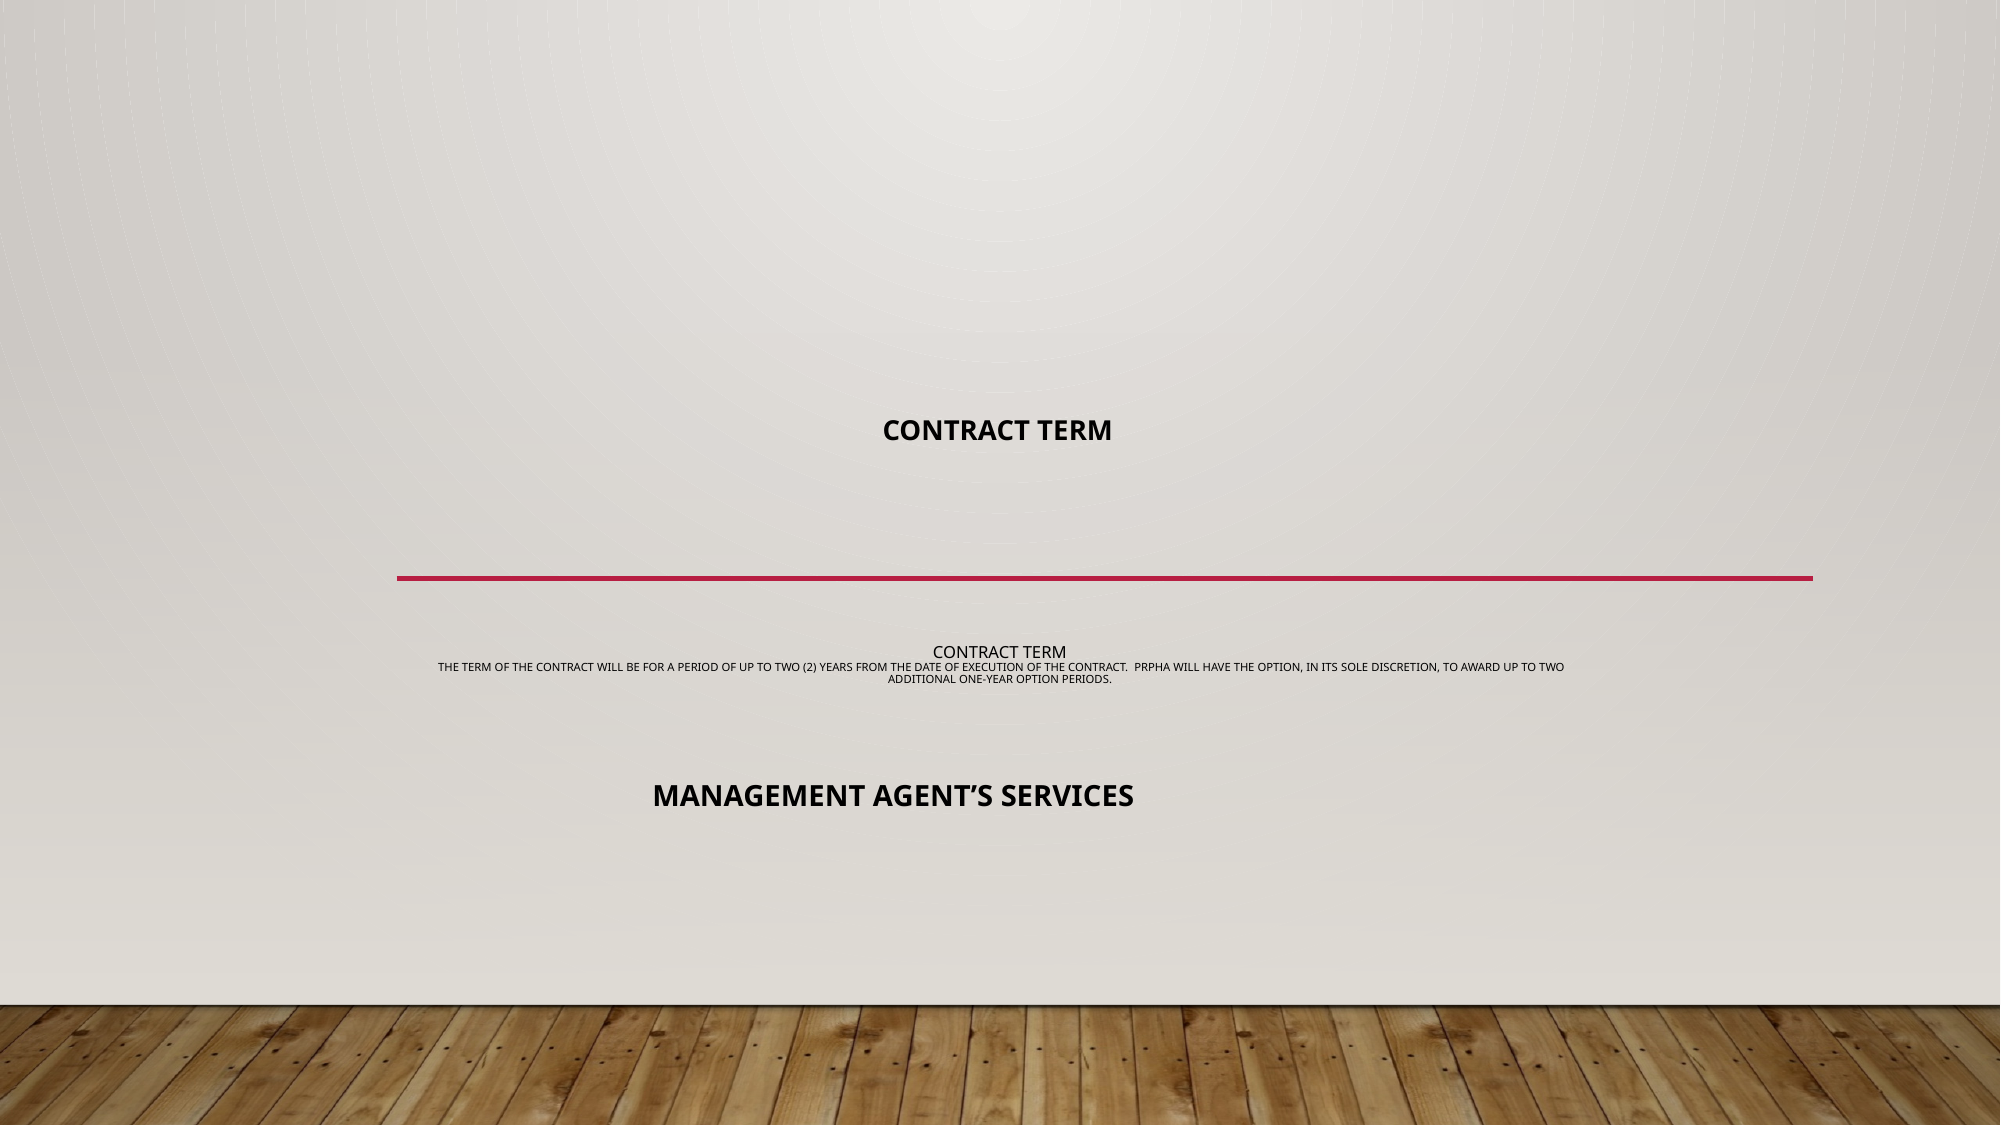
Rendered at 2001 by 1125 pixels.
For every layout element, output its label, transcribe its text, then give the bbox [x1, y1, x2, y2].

subtitle MANAGEMENT AGENT’S SERVICES [185, 703, 1602, 828]
picture [0, 1005, 2000, 1125]
title Contract Term CONTRACT TERM The term of the contract will be for a period of up to two (2) years from the date of execution of the contract. PRPHA will have the option, in its sole discretion, to award up to two additional one-year option periods. [398, 284, 1602, 703]
